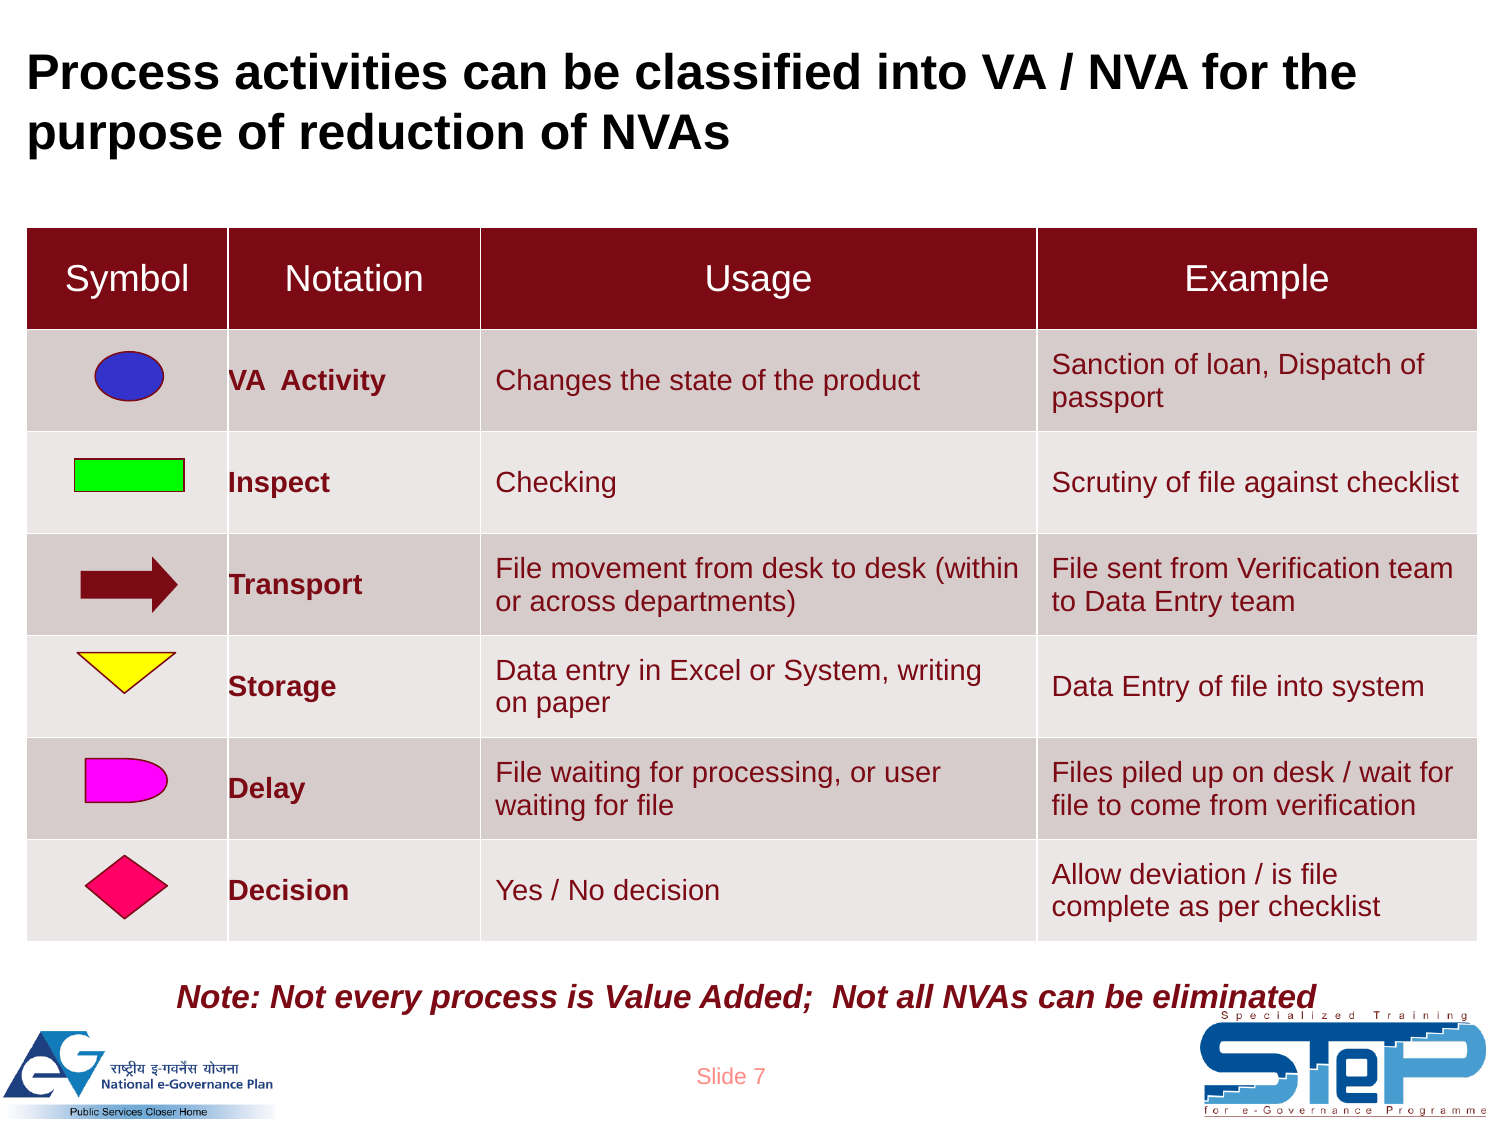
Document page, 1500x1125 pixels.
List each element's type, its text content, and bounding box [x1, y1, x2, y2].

table_cell Sanction of loan, Dispatch of passport [1038, 330, 1477, 431]
table_cell Checking [481, 432, 1036, 533]
table_header Symbol [27, 228, 227, 329]
table_cell Allow deviation / is file complete as per checklist [1038, 840, 1477, 941]
table_cell Yes / No decision [481, 840, 1036, 941]
text_box [95, 351, 164, 401]
table_cell Data entry in Excel or System, writing on paper [481, 636, 1036, 737]
picture [1200, 1011, 1486, 1117]
text_box [81, 558, 177, 611]
text_box [74, 458, 184, 492]
table_cell Files piled up on desk / wait for file to come from verification [1038, 738, 1477, 839]
table_cell [27, 534, 227, 635]
table_cell Scrutiny of file against checklist [1038, 432, 1477, 533]
table_cell VA Activity [229, 330, 480, 431]
text_box [85, 758, 168, 803]
table_cell Changes the state of the product [481, 330, 1036, 431]
picture [2, 1031, 275, 1119]
table_cell File waiting for processing, or user waiting for file [481, 738, 1036, 839]
table_header Usage [481, 228, 1036, 329]
table_cell Inspect [229, 432, 480, 533]
table_cell [27, 738, 227, 839]
table_cell [27, 840, 227, 941]
table_cell [27, 330, 227, 431]
table_cell [27, 432, 227, 533]
table_cell [27, 636, 227, 737]
text_box [85, 855, 168, 919]
table_cell Data Entry of file into system [1038, 636, 1477, 737]
text_box [77, 652, 176, 694]
table_cell Delay [229, 738, 480, 839]
table_header Example [1038, 228, 1477, 329]
table_cell File movement from desk to desk (within or across departments) [481, 534, 1036, 635]
table_cell File sent from Verification team to Data Entry team [1038, 534, 1477, 635]
text_box Note: Not every process is Value Added; Not all NVAs can be eliminated [69, 967, 1425, 1023]
title Process activities can be classified into VA / NVA for the purpose of reduction of NVAs [26, 39, 1472, 164]
table_cell Transport [229, 534, 480, 635]
table_cell Decision [229, 840, 480, 941]
table_header Notation [229, 228, 480, 329]
table_cell Storage [229, 636, 480, 737]
